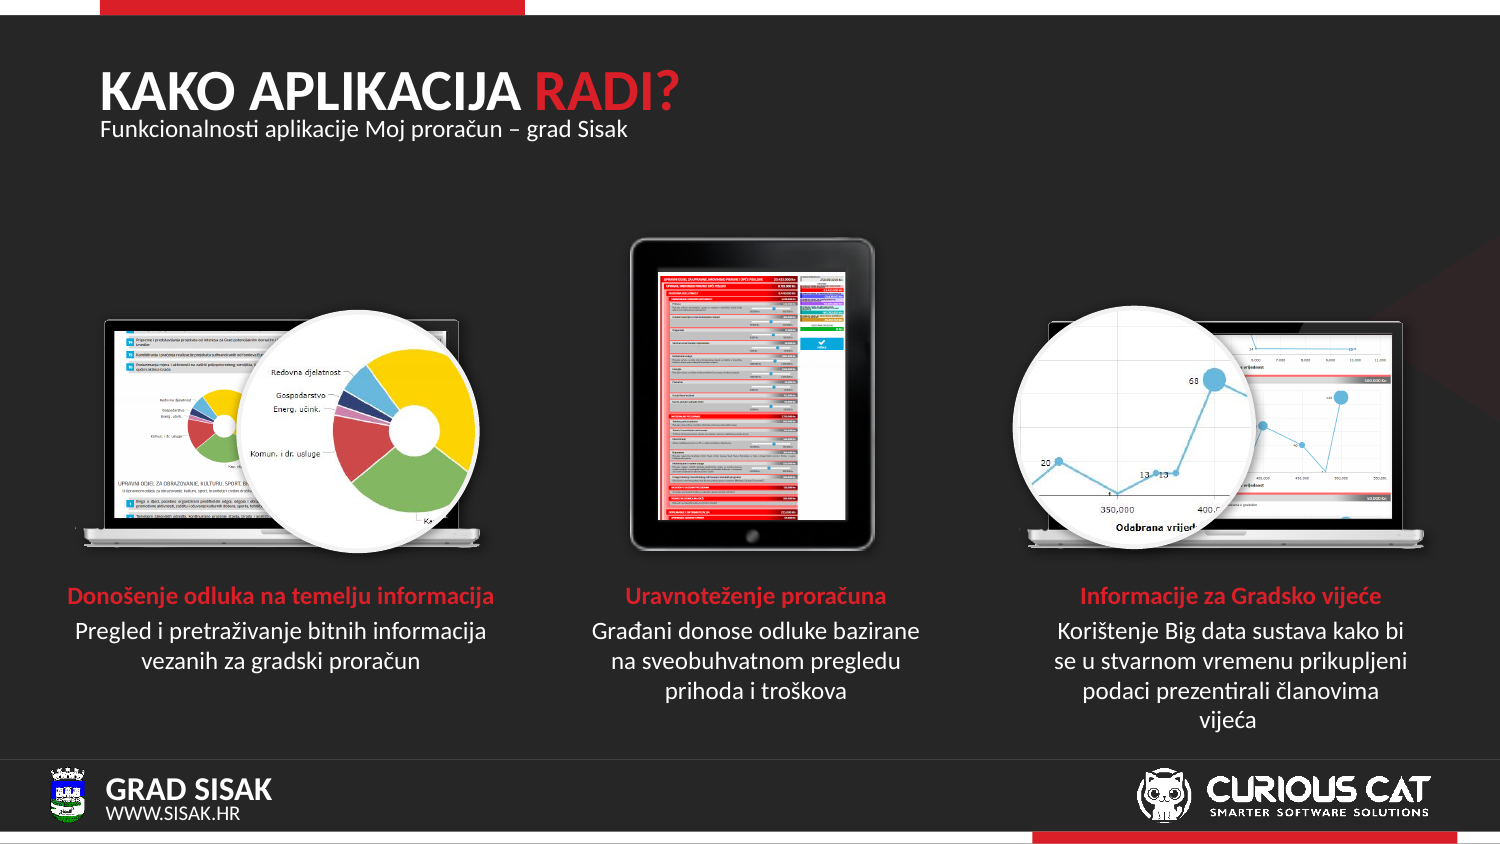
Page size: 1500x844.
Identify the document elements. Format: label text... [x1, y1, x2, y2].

list Donošenje odluka na temelju informacija Pregled i pretraživanje bitnih informacija vezanih za gradski proračun [50, 571, 513, 722]
list Funkcionalnosti aplikacije Moj proračun – grad Sisak [85, 102, 1413, 153]
title KAKO APLIKACIJA RADI? [85, 52, 1415, 135]
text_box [240, 314, 476, 549]
list Informacije za Gradsko vijeće Korištenje Big data sustava kako bi se u stvarnom vremenu prikupljeni podaci prezentirali članovima vijeća [1037, 573, 1425, 722]
picture [50, 767, 85, 823]
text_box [74, 314, 488, 560]
list Uravnoteženje proračuna Građani donose odluke bazirane na sveobuhvatnom pregledu prihoda i troškova [562, 571, 950, 722]
picture [1137, 768, 1431, 823]
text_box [1019, 315, 1433, 562]
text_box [630, 237, 875, 551]
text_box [1017, 310, 1252, 545]
